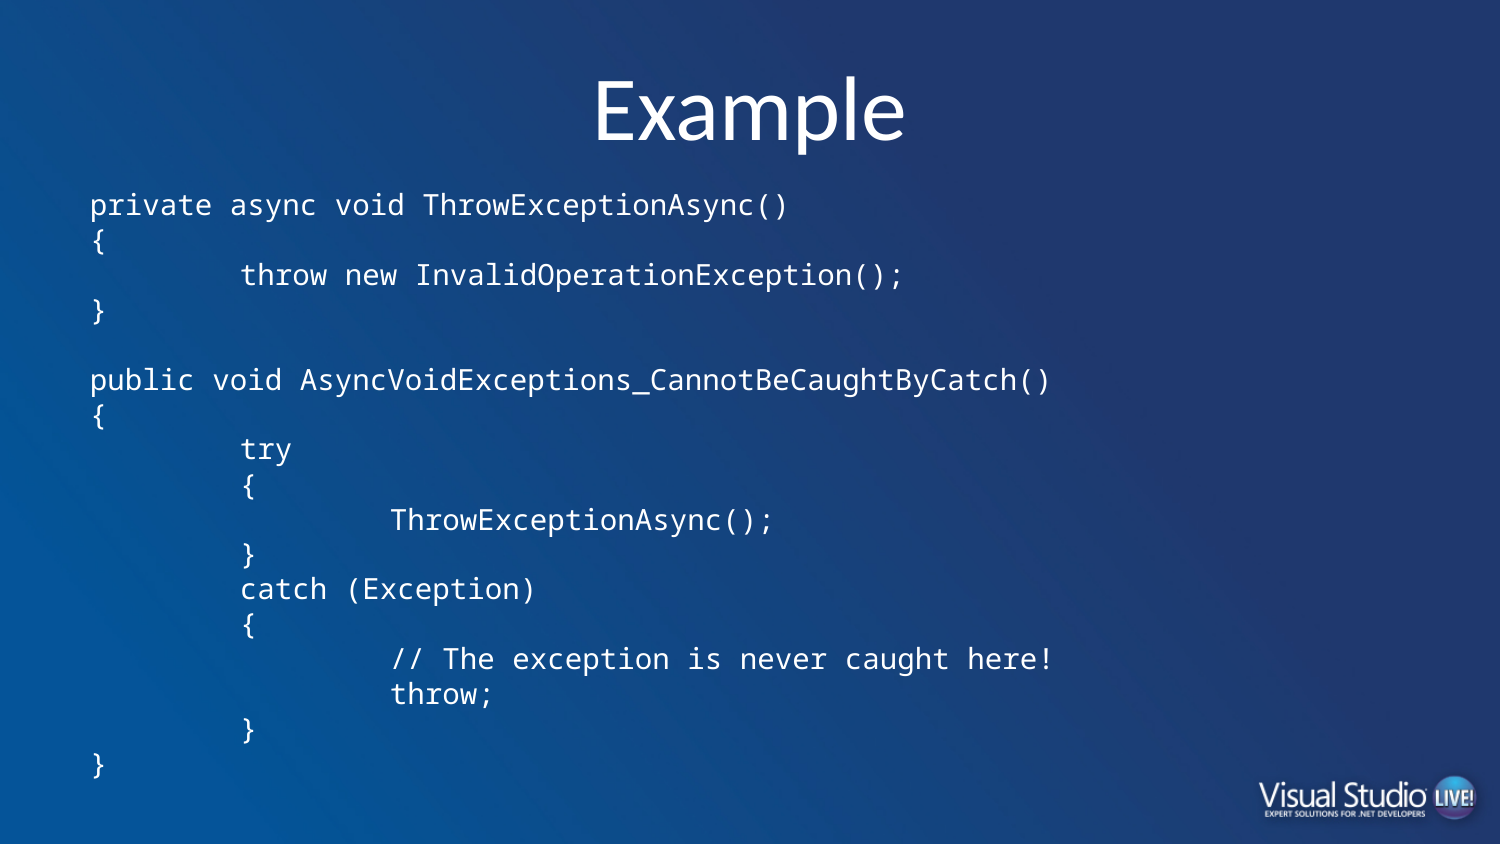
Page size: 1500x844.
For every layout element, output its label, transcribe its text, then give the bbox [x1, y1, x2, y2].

title Example [75, 33, 1425, 175]
text_box private async void ThrowExceptionAsync() { throw new InvalidOperationException(); } public void AsyncVoidExceptions_CannotBeCaughtByCatch() { try { ThrowExceptionAsync(); } catch (Exception) { // The exception is never caught here! throw; } } [74, 178, 1425, 788]
picture [0, 0, 1500, 844]
